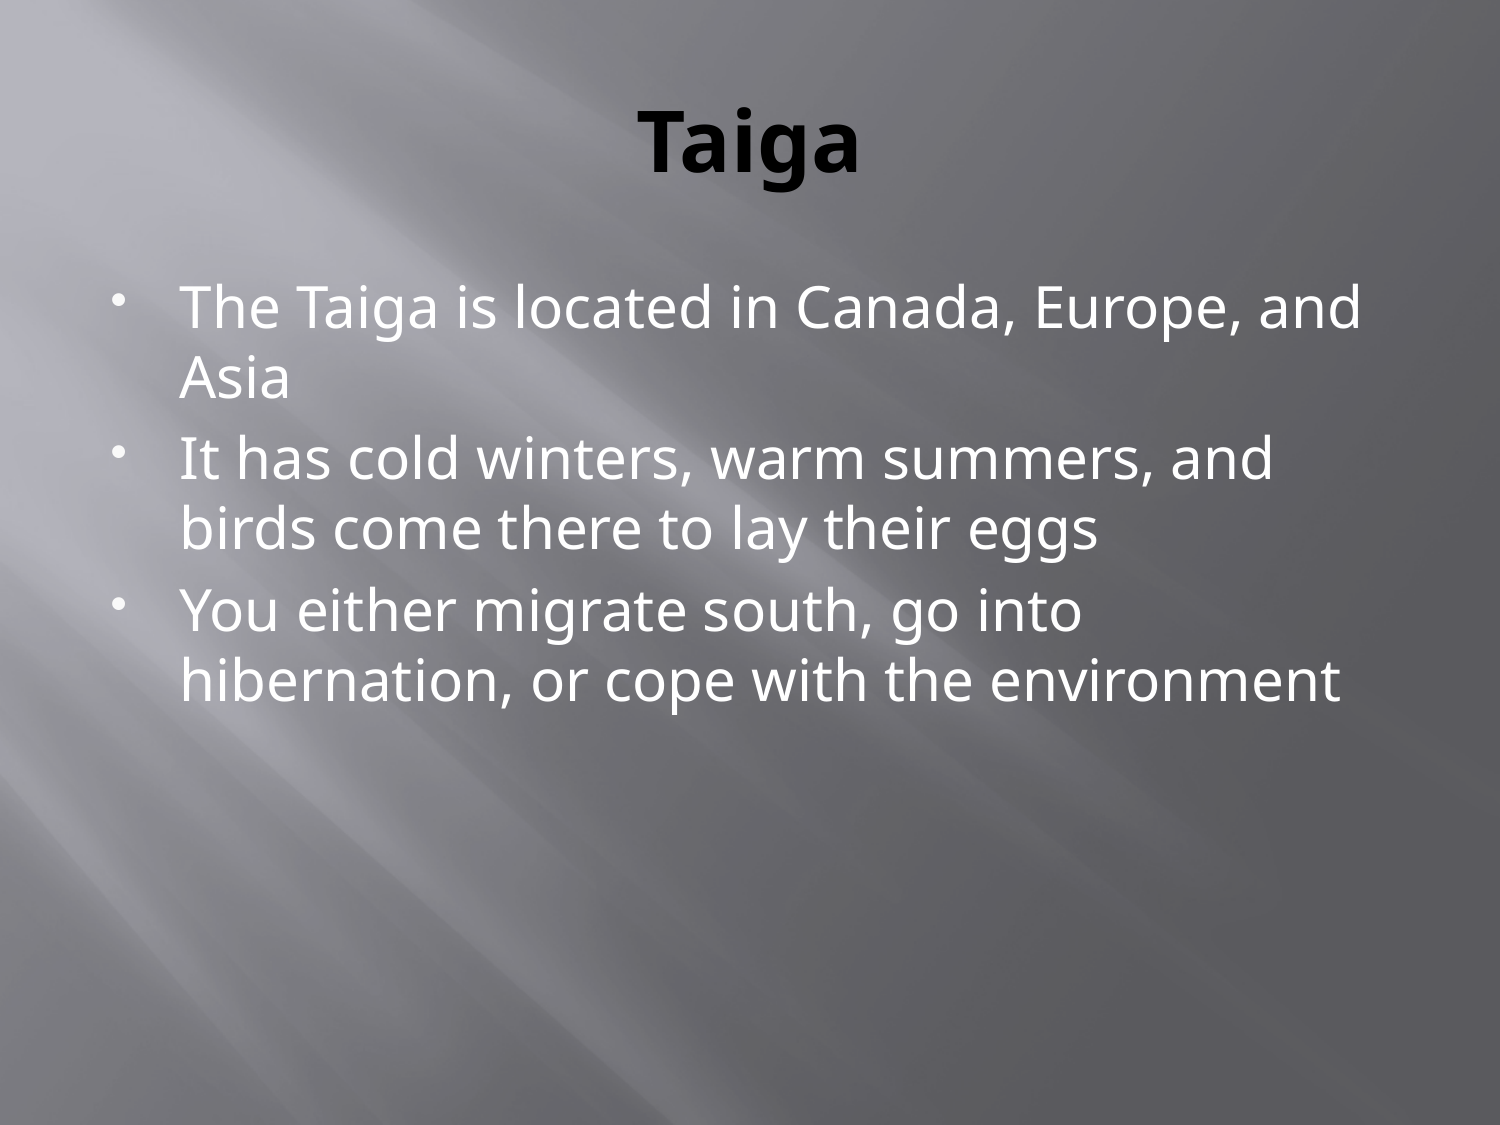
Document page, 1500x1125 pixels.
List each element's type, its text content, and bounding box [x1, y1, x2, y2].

title Taiga [75, 45, 1425, 233]
list The Taiga is located in Canada, Europe, and Asia It has cold winters, warm summers, and birds come there to lay their eggs You either migrate south, go into hibernation, or cope with the environment [75, 262, 1425, 1035]
